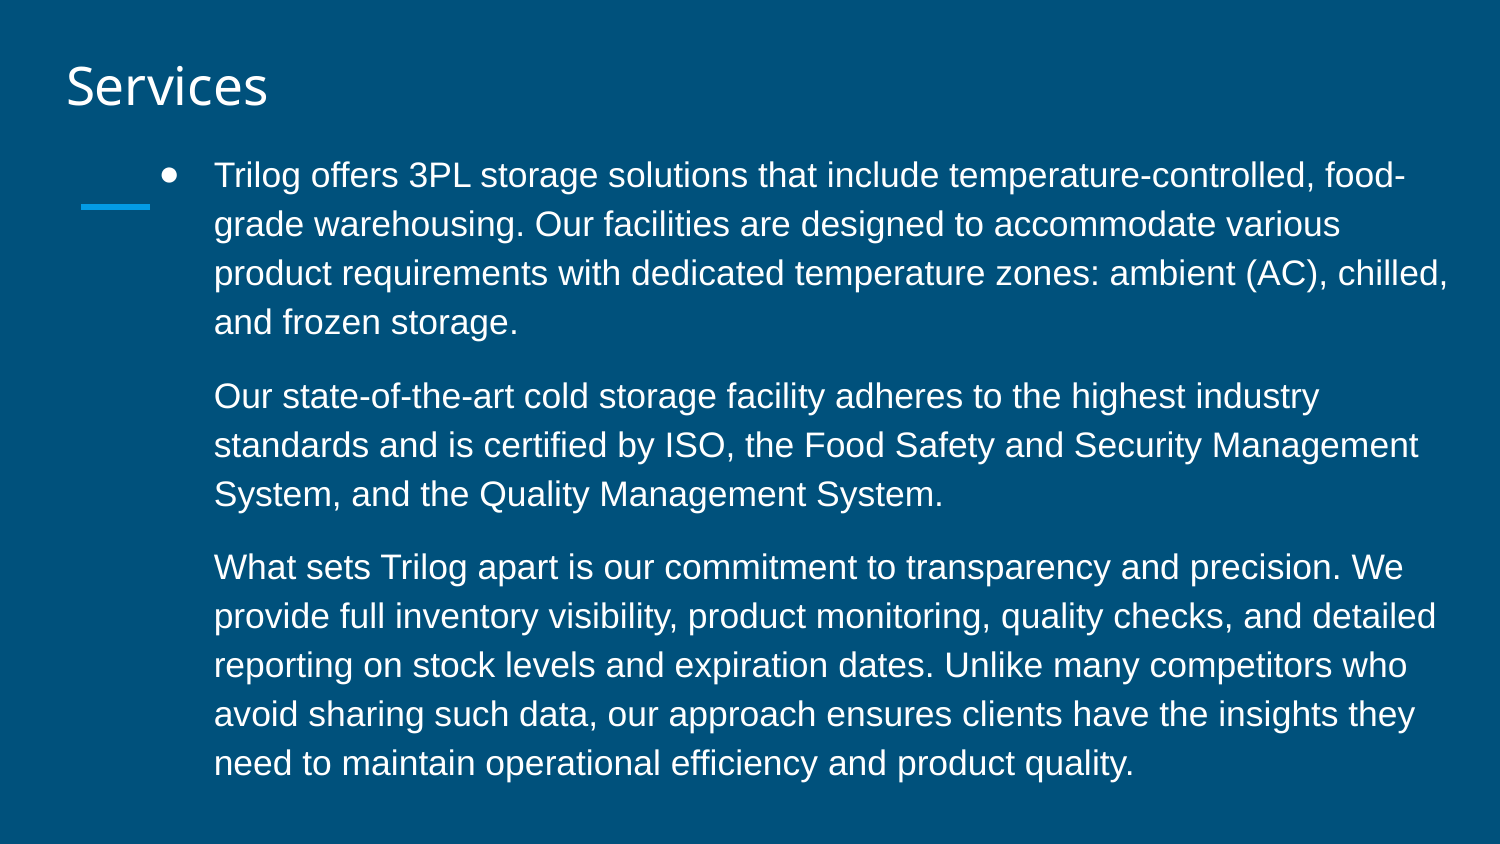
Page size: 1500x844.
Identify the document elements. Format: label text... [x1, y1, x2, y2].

title Services [51, 37, 1449, 131]
text_box Trilog offers 3PL storage solutions that include temperature-controlled, food-grade warehousing. Our facilities are designed to accommodate various product requirements with dedicated temperature zones: ambient (AC), chilled, and frozen storage. Our state-of-the-art cold storage facility adheres to the highest industry standards and is certified by ISO, the Food Safety and Security Management System, and the Quality Management System. What sets Trilog apart is our commitment to transparency and precision. We provide full inventory visibility, product monitoring, quality checks, and detailed reporting on stock levels and expiration dates. Unlike many competitors who avoid sharing such data, our approach ensures clients have the insights they need to maintain operational efficiency and product quality. [123, 130, 1476, 798]
